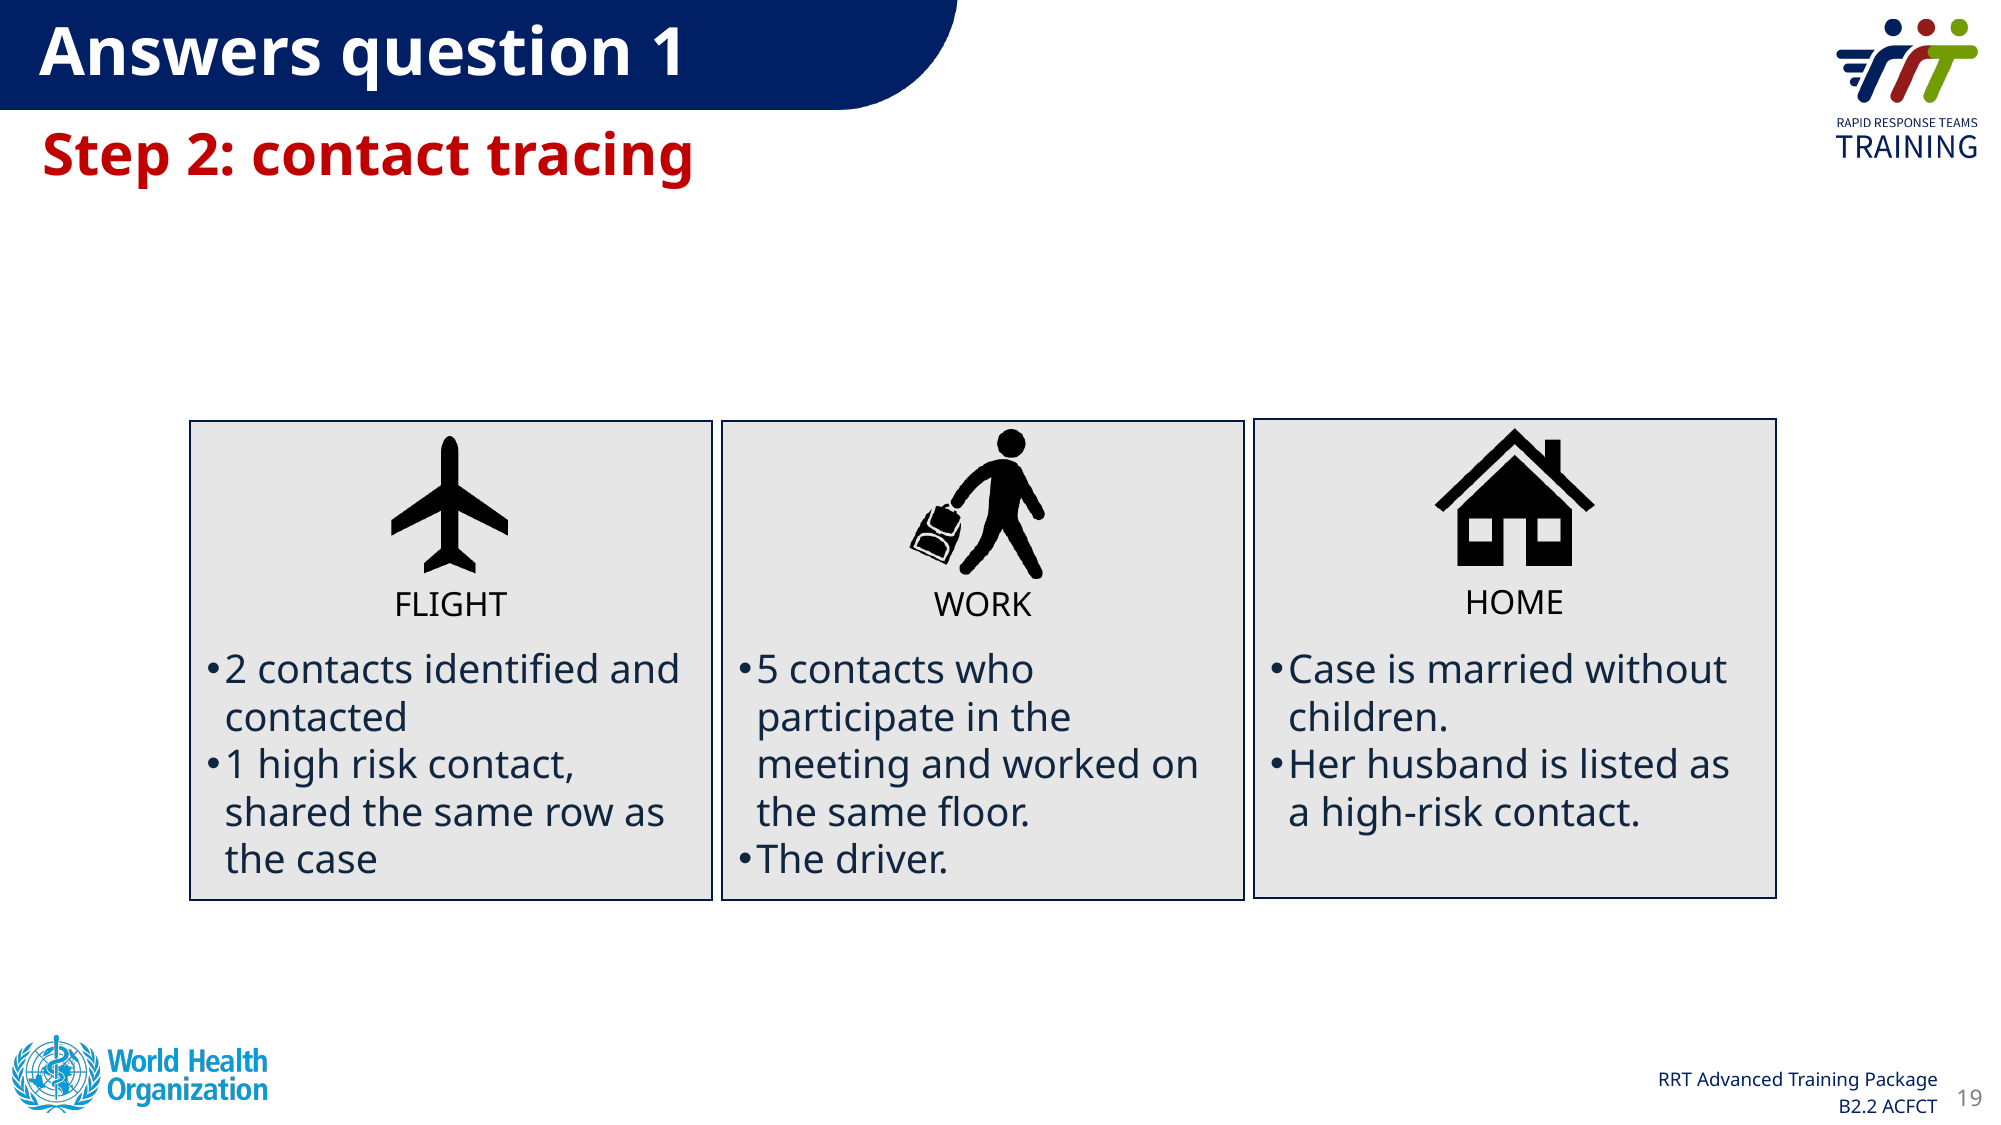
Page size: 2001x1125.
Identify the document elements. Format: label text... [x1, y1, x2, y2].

picture [12, 1083, 48, 1113]
picture [12, 1035, 267, 1113]
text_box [1253, 405, 1776, 898]
list Answers question 1 [31, 9, 819, 106]
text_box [721, 420, 1245, 900]
text_box Step 2: contact tracing [42, 117, 1681, 188]
picture [1835, 19, 1978, 167]
picture [0, 0, 958, 110]
picture [58, 1050, 64, 1058]
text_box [189, 420, 713, 900]
